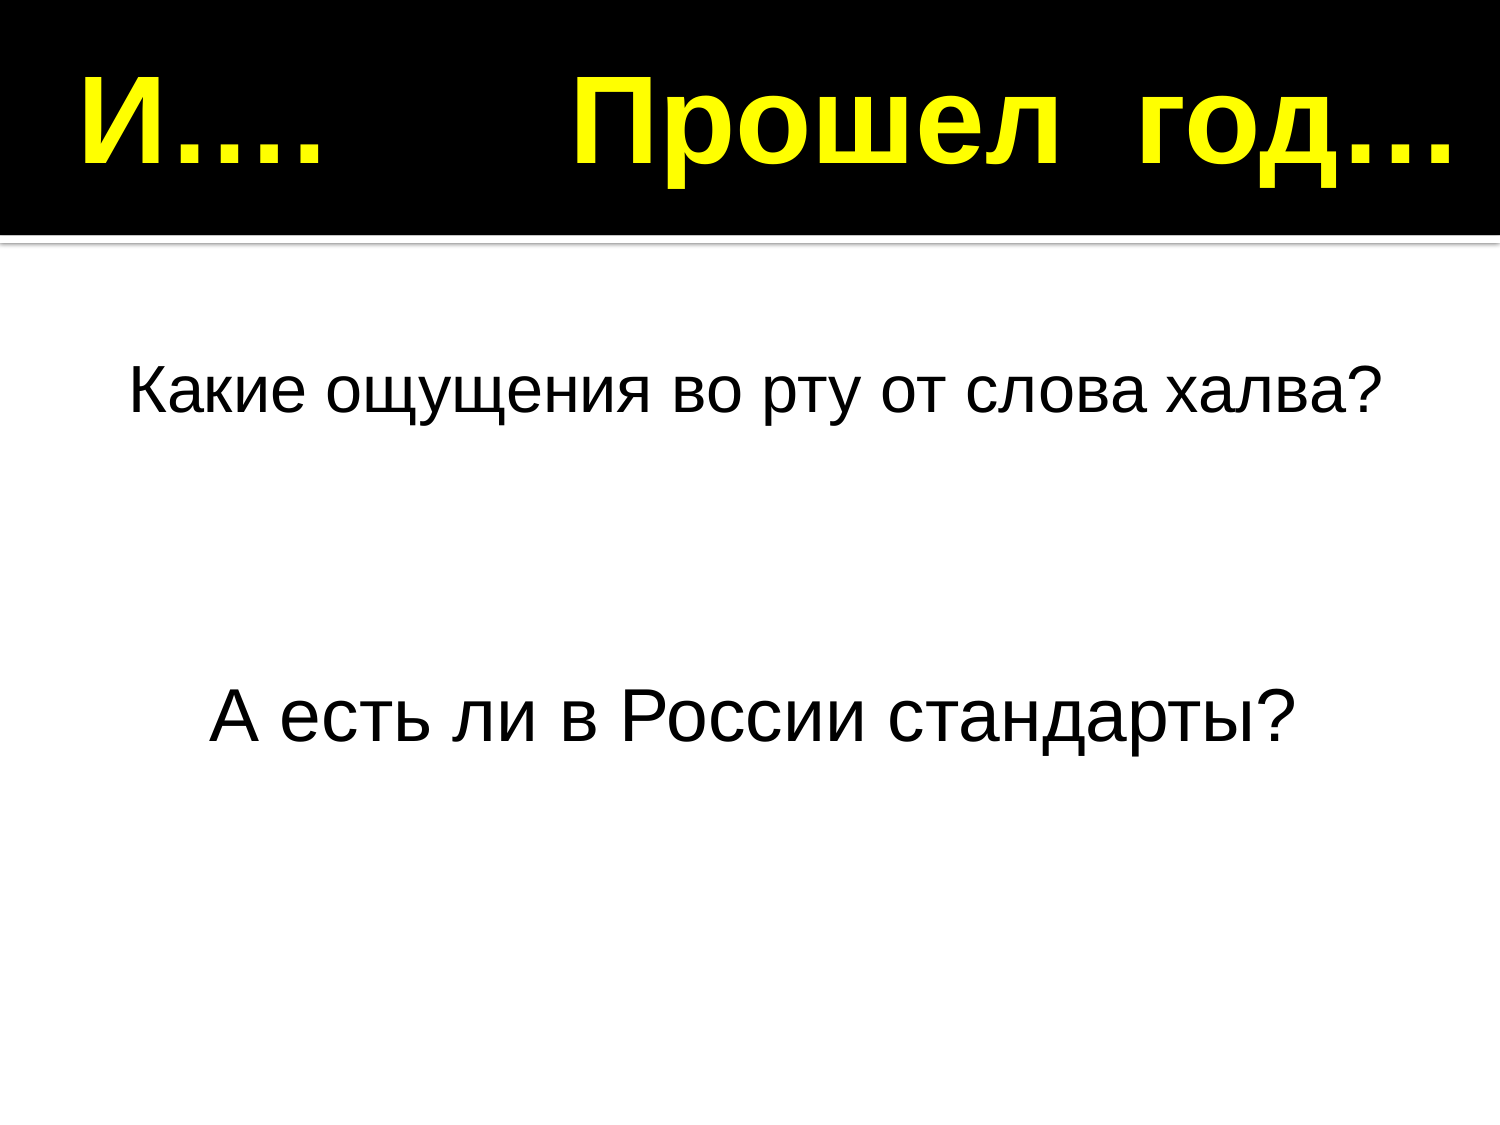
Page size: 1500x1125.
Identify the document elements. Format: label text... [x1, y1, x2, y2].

text_box Какие ощущения во рту от слова халва? [113, 337, 1418, 513]
text_box И…. Прошел год… [63, 30, 1500, 196]
text_box А есть ли в России стандарты? [194, 659, 1314, 854]
